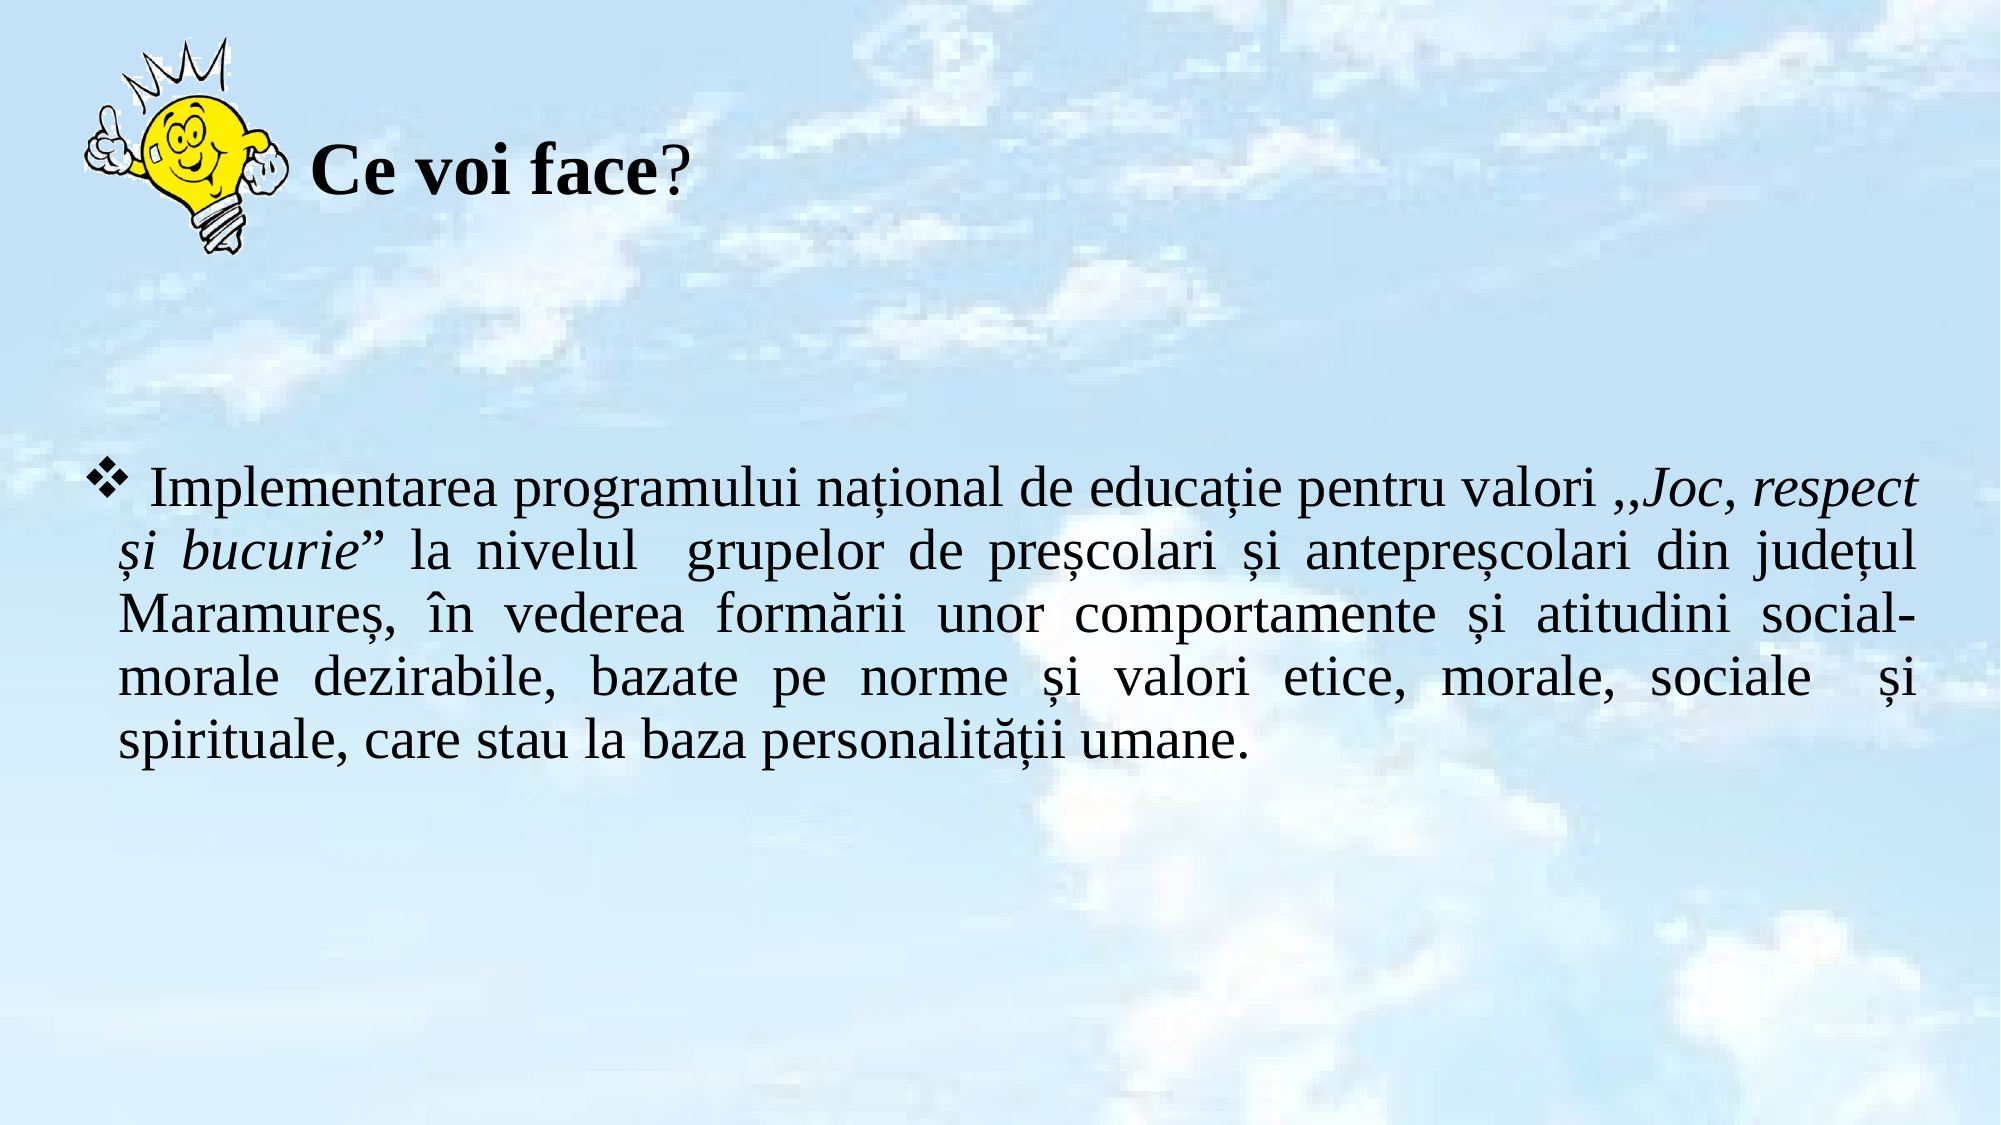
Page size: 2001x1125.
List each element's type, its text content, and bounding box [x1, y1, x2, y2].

list Implementarea programului național de educație pentru valori ,,Joc, respect și bucurie” la nivelul grupelor de preșcolari și antepreșcolari din județul Maramureș, în vederea formării unor comportamente și atitudini social-morale dezirabile, bazate pe norme și valori etice, morale, sociale și spirituale, care stau la baza personalității umane. [66, 448, 1934, 830]
picture [84, 37, 289, 255]
title Ce voi face? [163, 61, 1889, 279]
